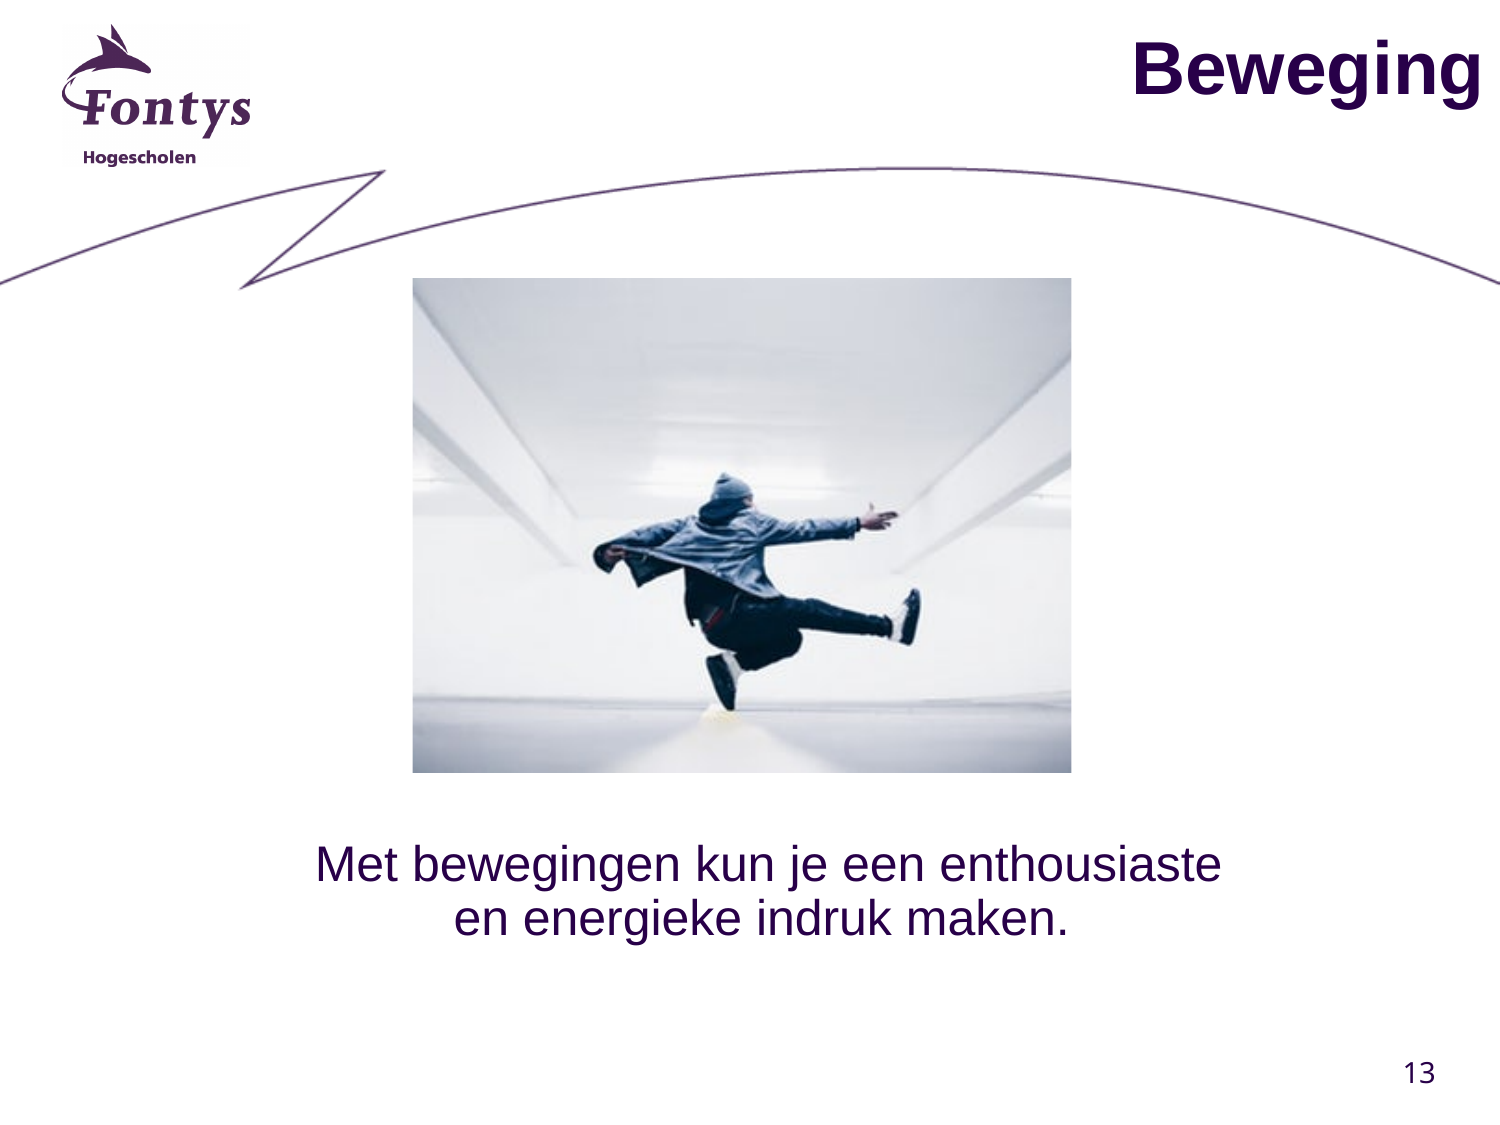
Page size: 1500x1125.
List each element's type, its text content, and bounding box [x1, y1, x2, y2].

title Met bewegingen kun je een enthousiaste en energieke indruk maken. [291, 798, 1247, 1014]
picture [0, 0, 1500, 1112]
text_box Beweging [1116, 12, 1500, 117]
